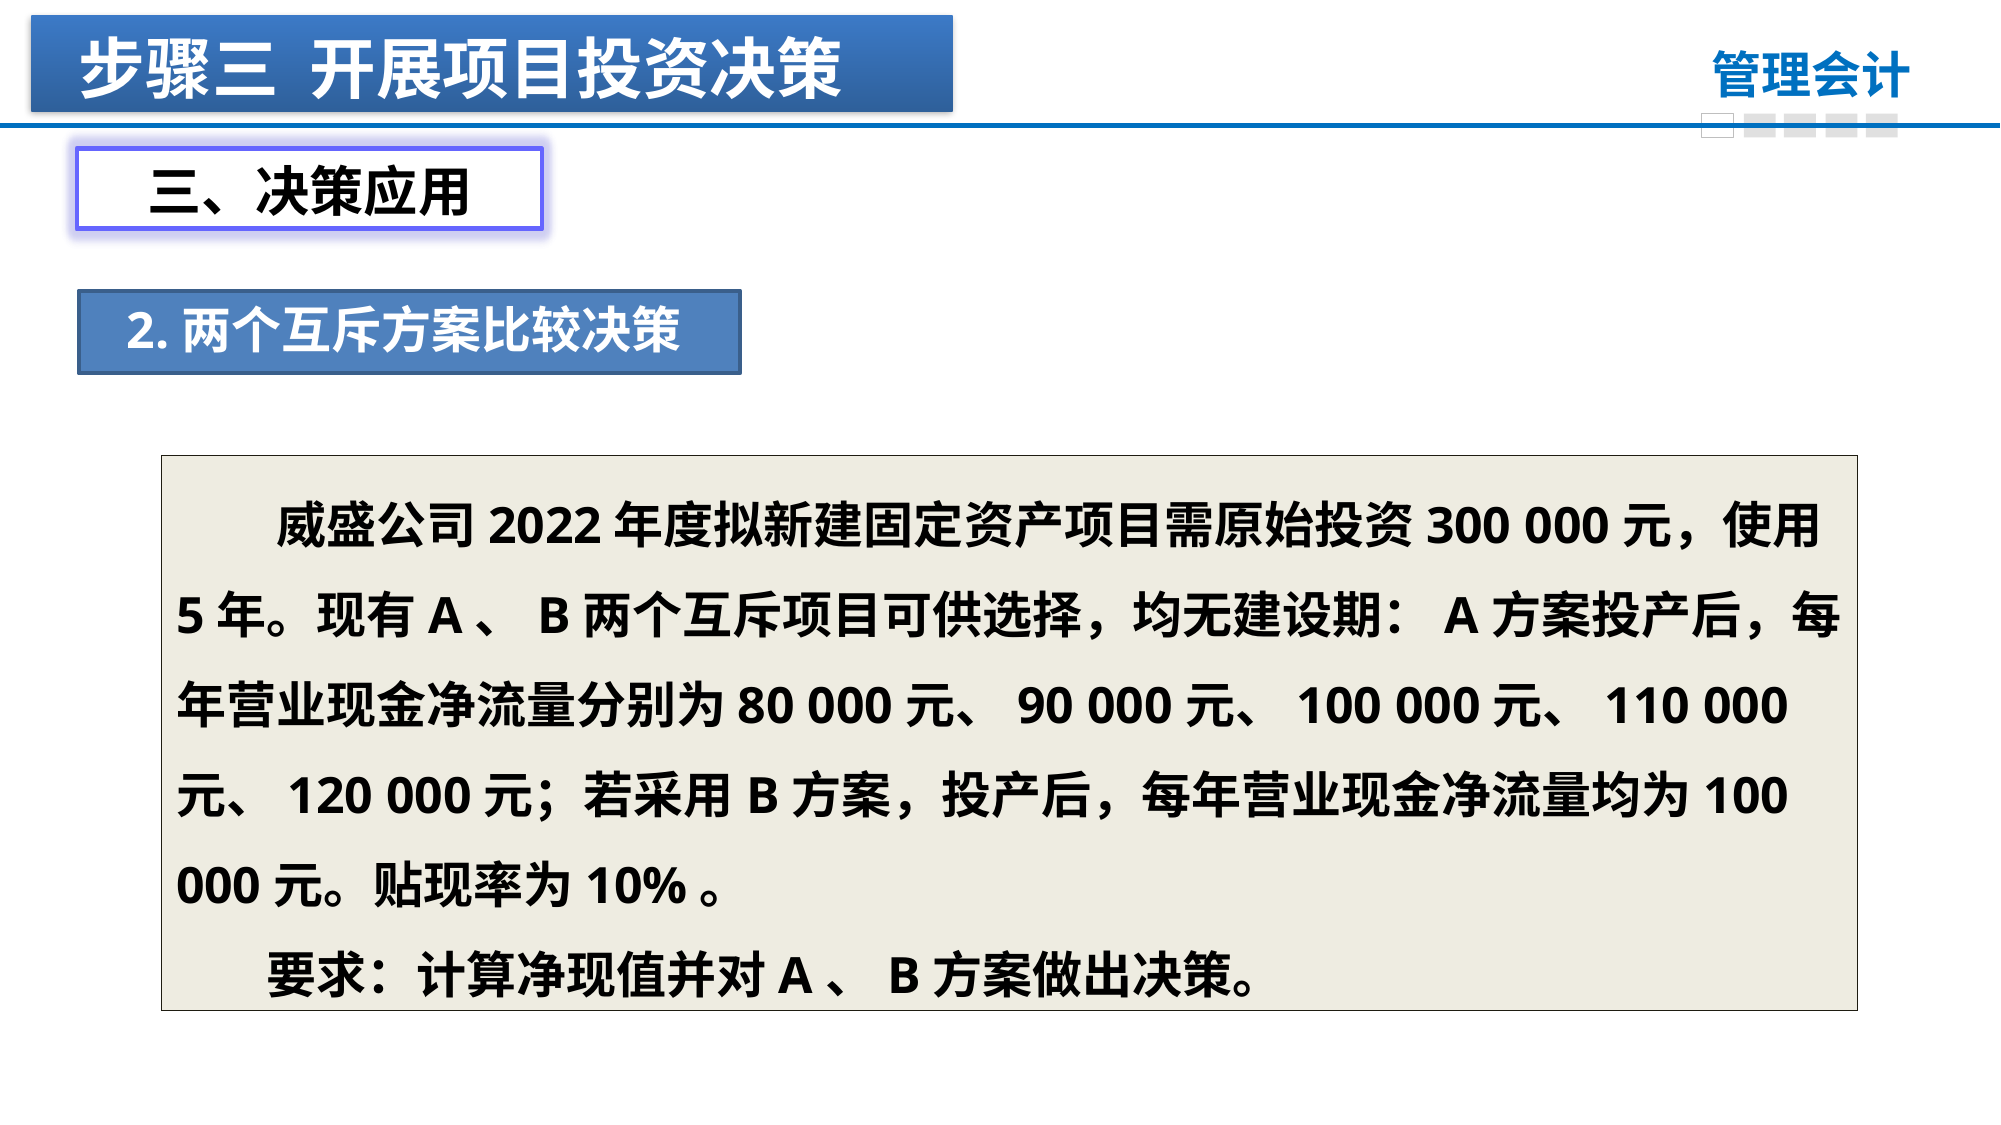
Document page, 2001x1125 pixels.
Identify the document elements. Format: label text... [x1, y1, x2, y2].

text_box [31, 14, 953, 117]
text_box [78, 290, 741, 374]
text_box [55, 124, 564, 257]
text_box 威盛公司2022年度拟新建固定资产项目需原始投资300 000元，使用5年。现有A、B两个互斥项目可供选择，均无建设期：A方案投产后，每年营业现金净流量分别为80 000元、90 000元、100 000元、110 000元、120 000元；若采用B方案，投产后，每年营业现金净流量均为100 000元。贴现率为10%。 要求：计算净现值并对A、B方案做出决策。 [161, 455, 1858, 1011]
